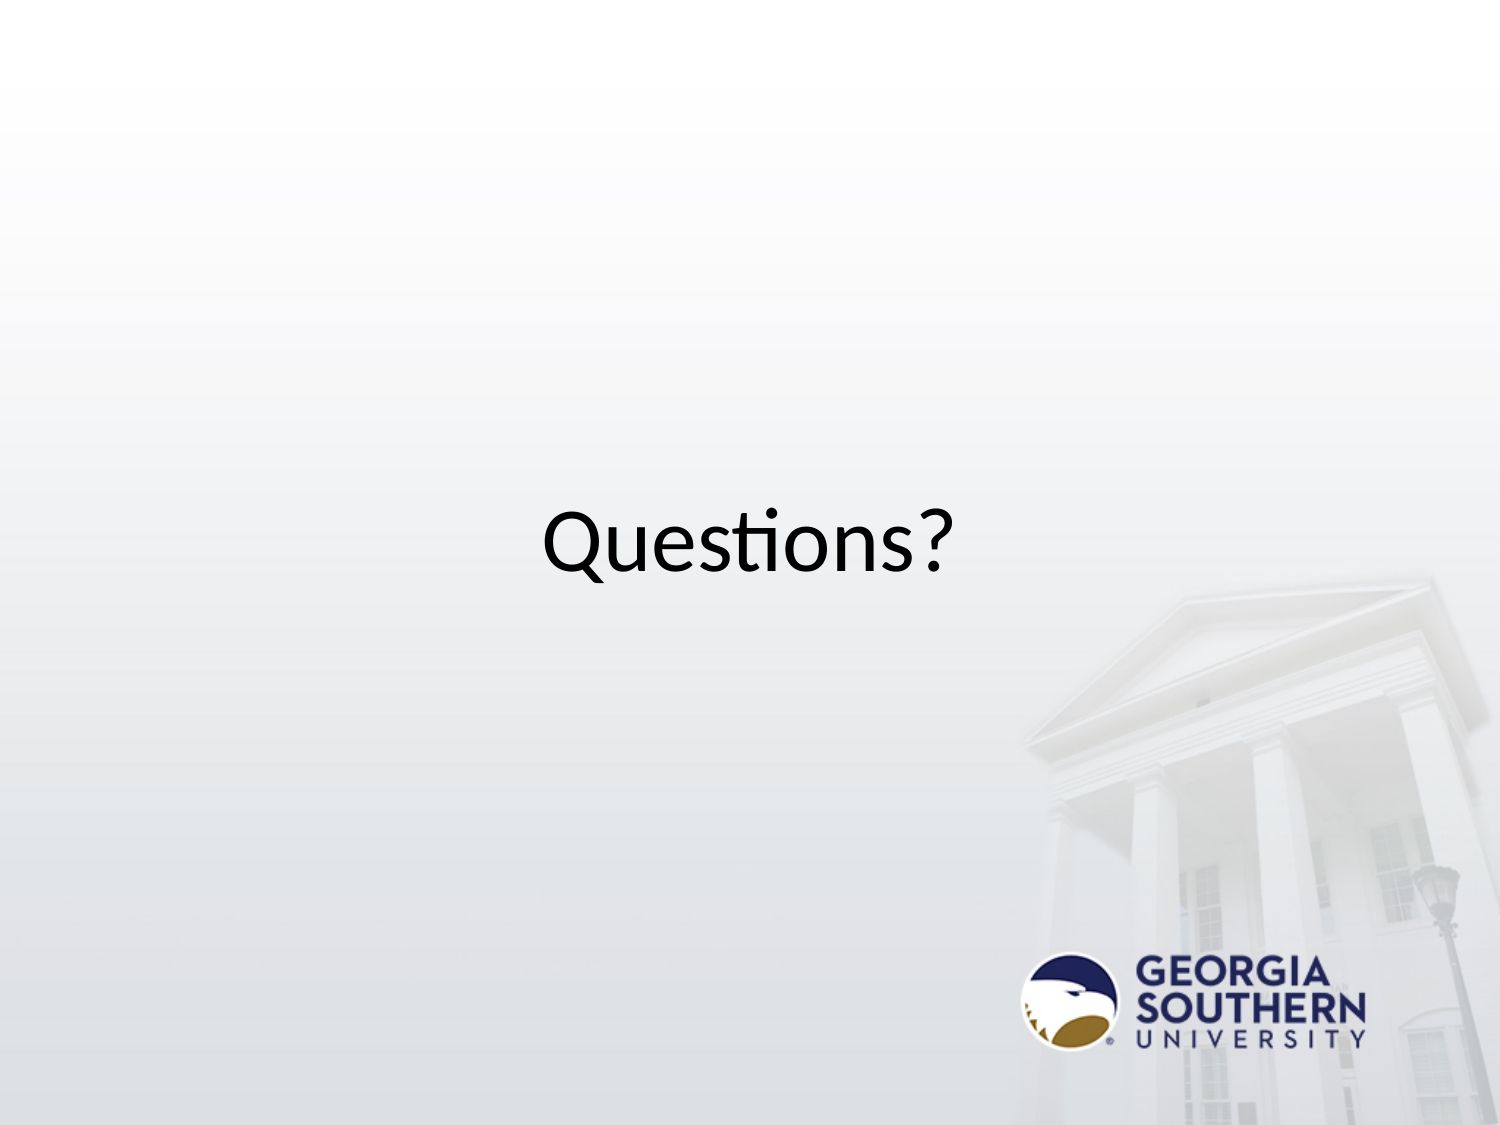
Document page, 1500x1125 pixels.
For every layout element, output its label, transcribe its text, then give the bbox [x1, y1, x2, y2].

picture [0, 0, 1500, 1125]
title Questions? [75, 471, 1425, 660]
